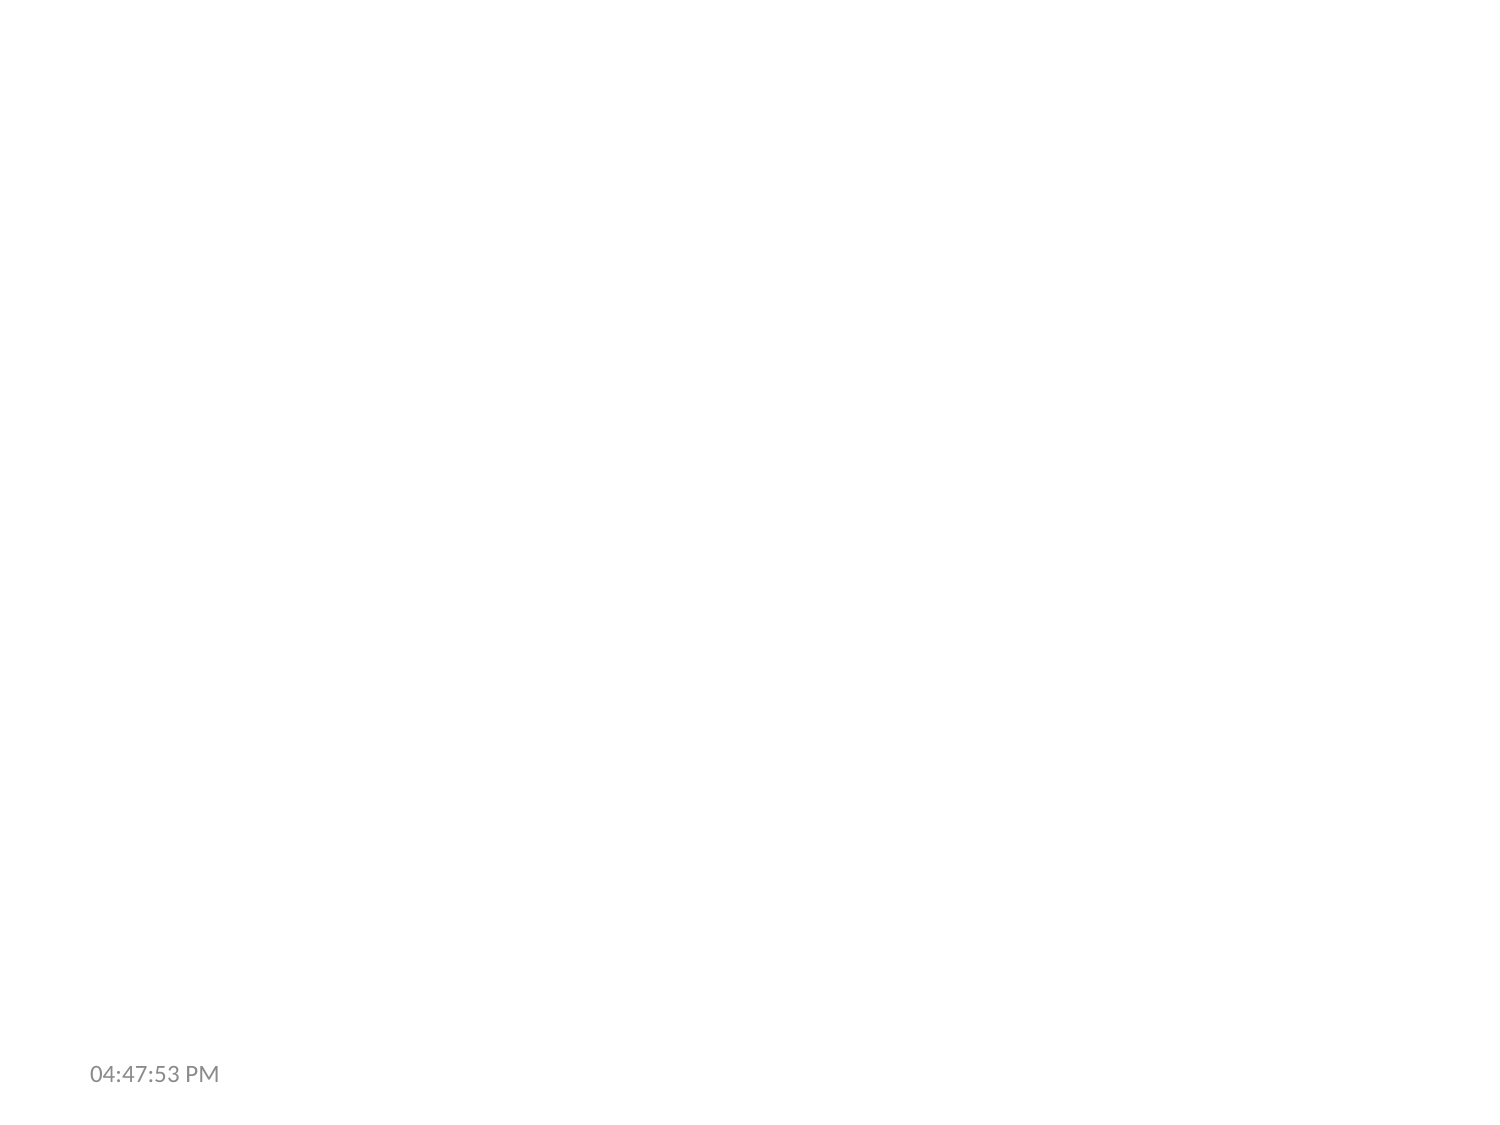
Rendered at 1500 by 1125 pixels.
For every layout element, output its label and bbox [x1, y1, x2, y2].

slide_number [75, 1042, 425, 1103]
